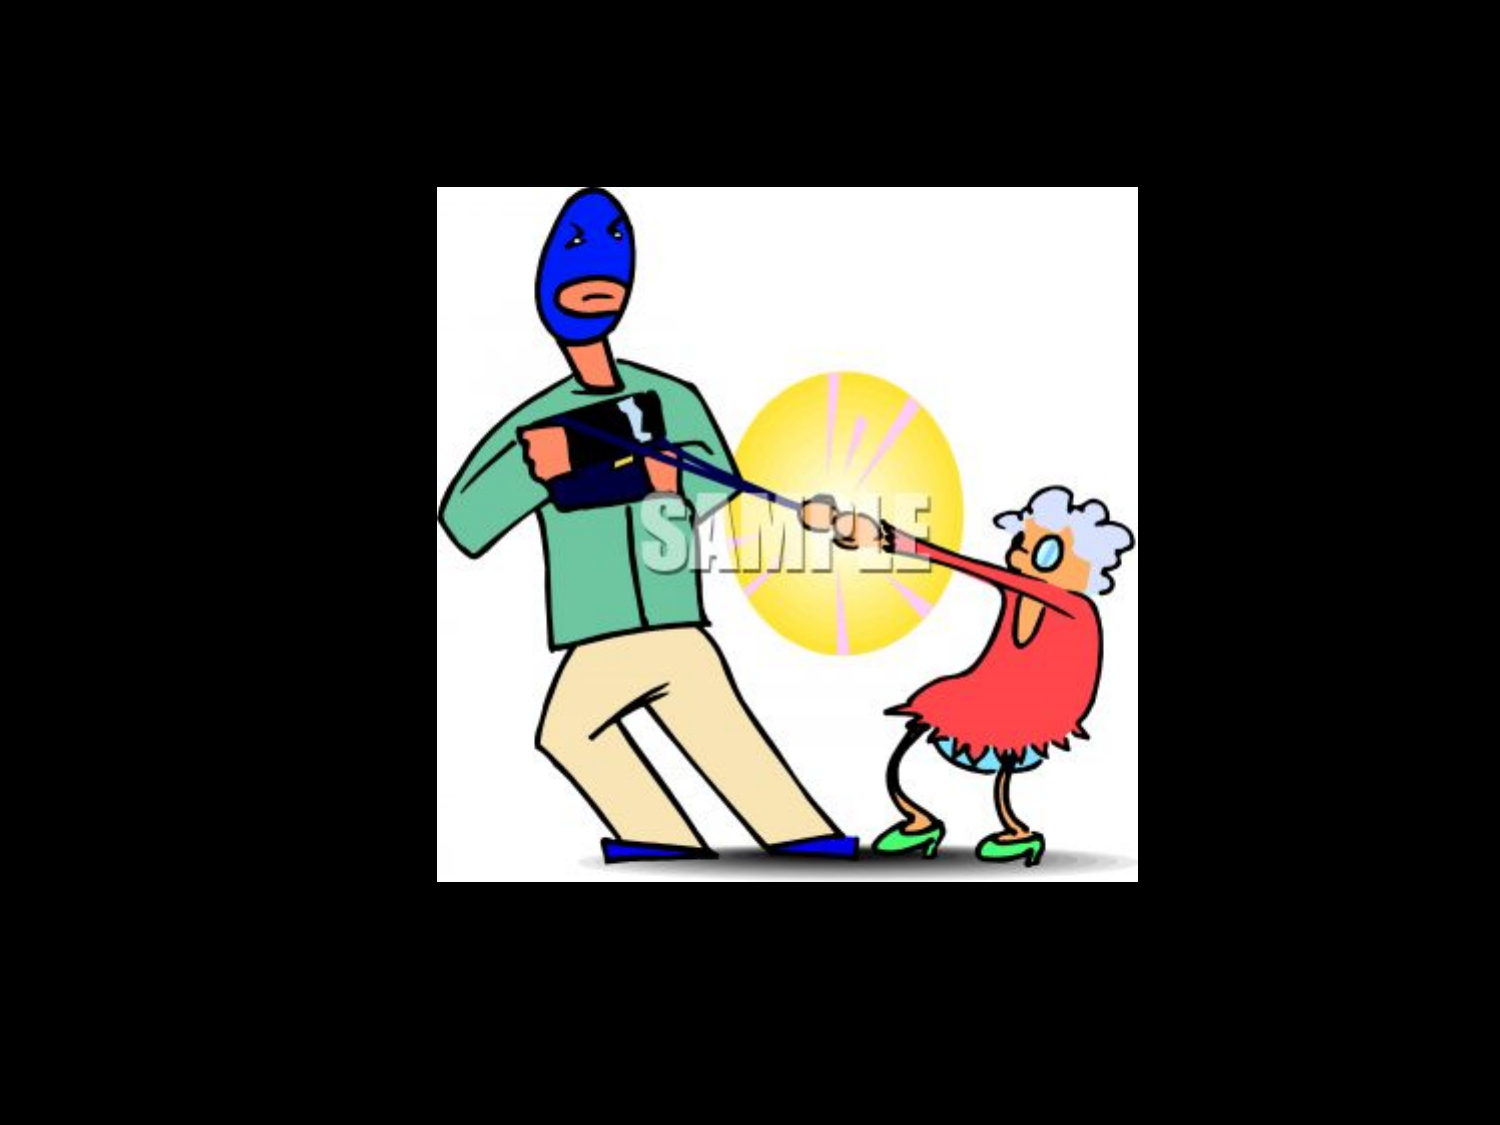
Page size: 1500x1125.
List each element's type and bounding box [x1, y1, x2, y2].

picture [437, 187, 1138, 882]
